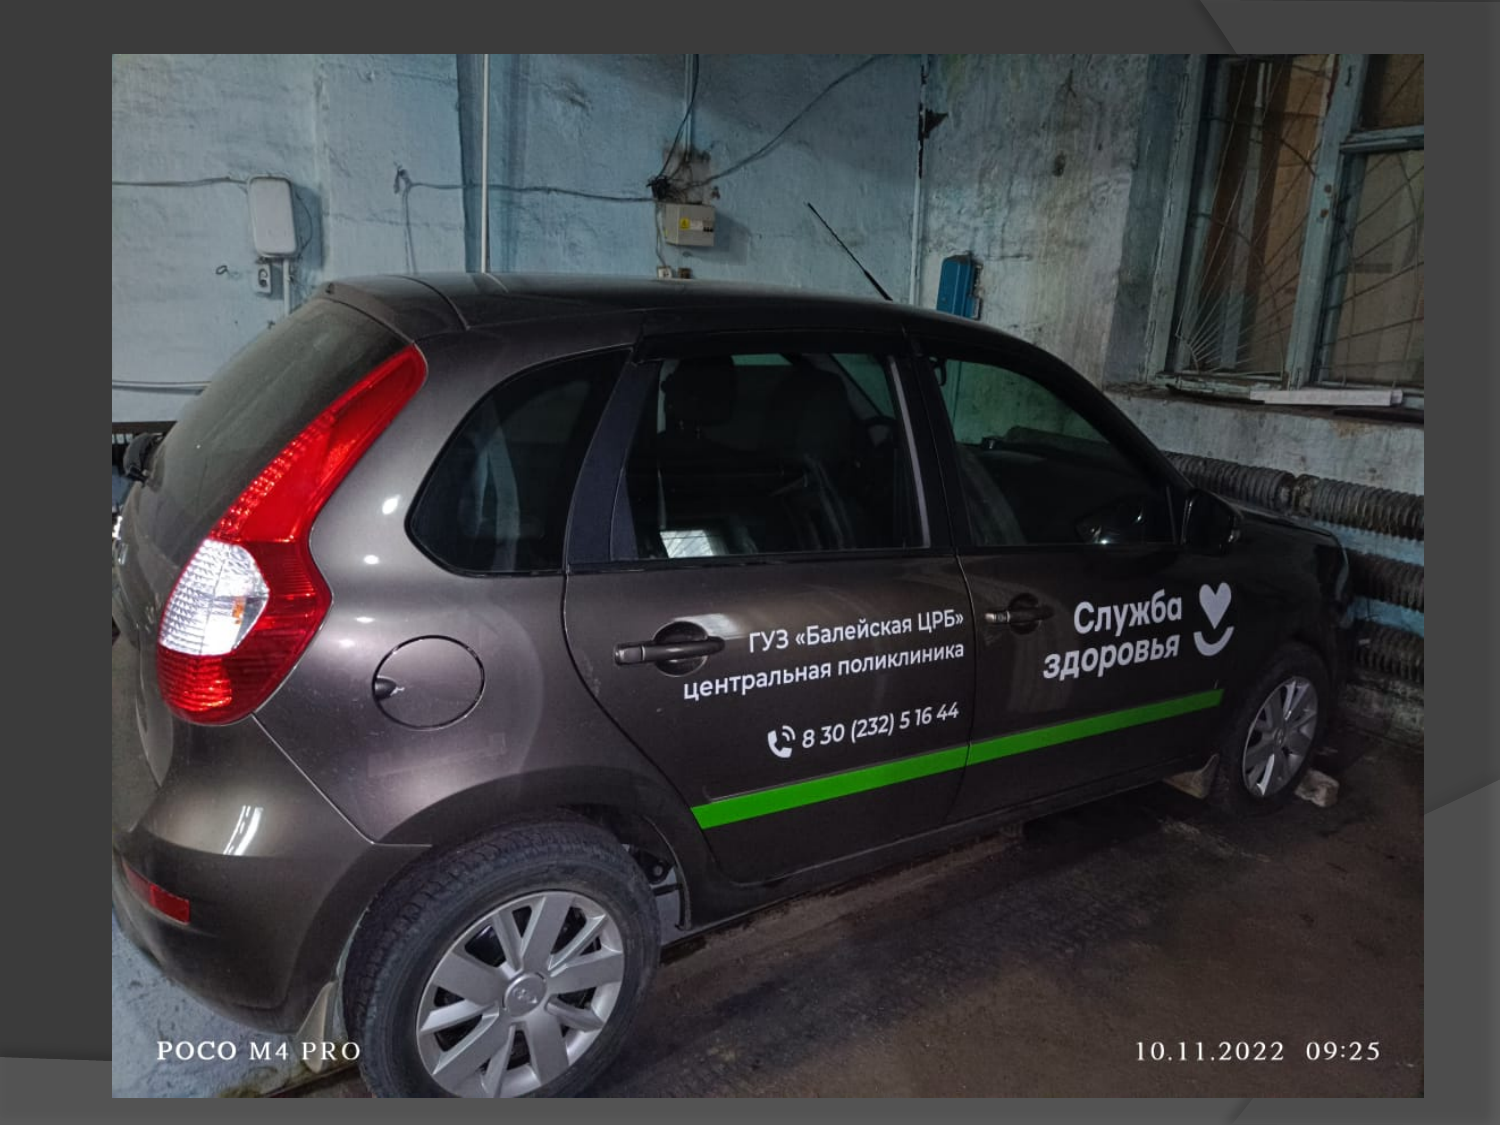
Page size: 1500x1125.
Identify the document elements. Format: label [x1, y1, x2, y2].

picture [111, 54, 1424, 1098]
